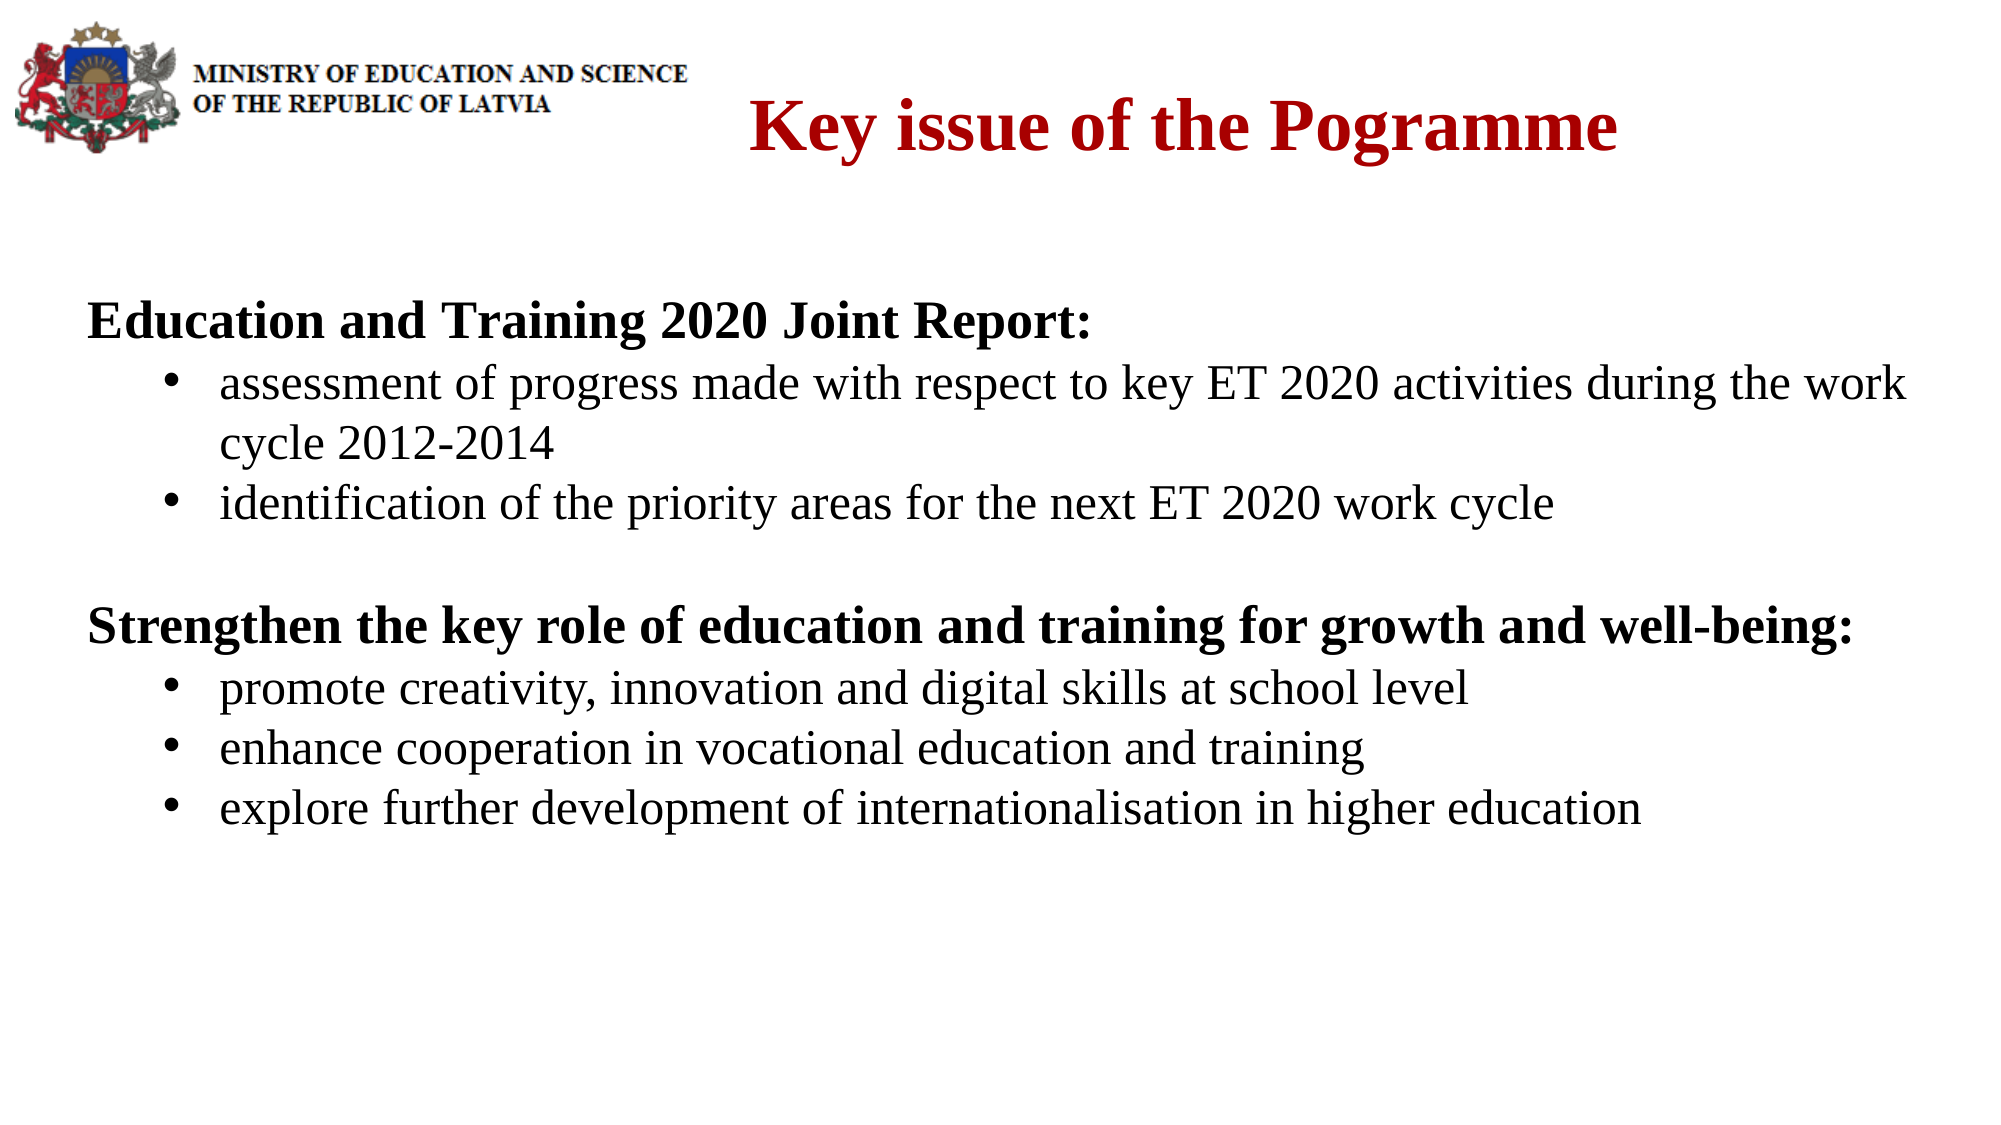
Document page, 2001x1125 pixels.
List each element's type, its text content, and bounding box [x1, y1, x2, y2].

picture [15, 21, 709, 163]
text_box Education and Training 2020 Joint Report: assessment of progress made with respect to key ET 2020 activities during the work cycle 2012-2014 identification of the priority areas for the next ET 2020 work cycle Strengthen the key role of education and training for growth and well-being: promote creativity, innovation and digital skills at school level enhance cooperation in vocational education and training explore further development of internationalisation in higher education [73, 277, 1924, 842]
title Key issue of the Pogramme [734, 59, 1863, 193]
